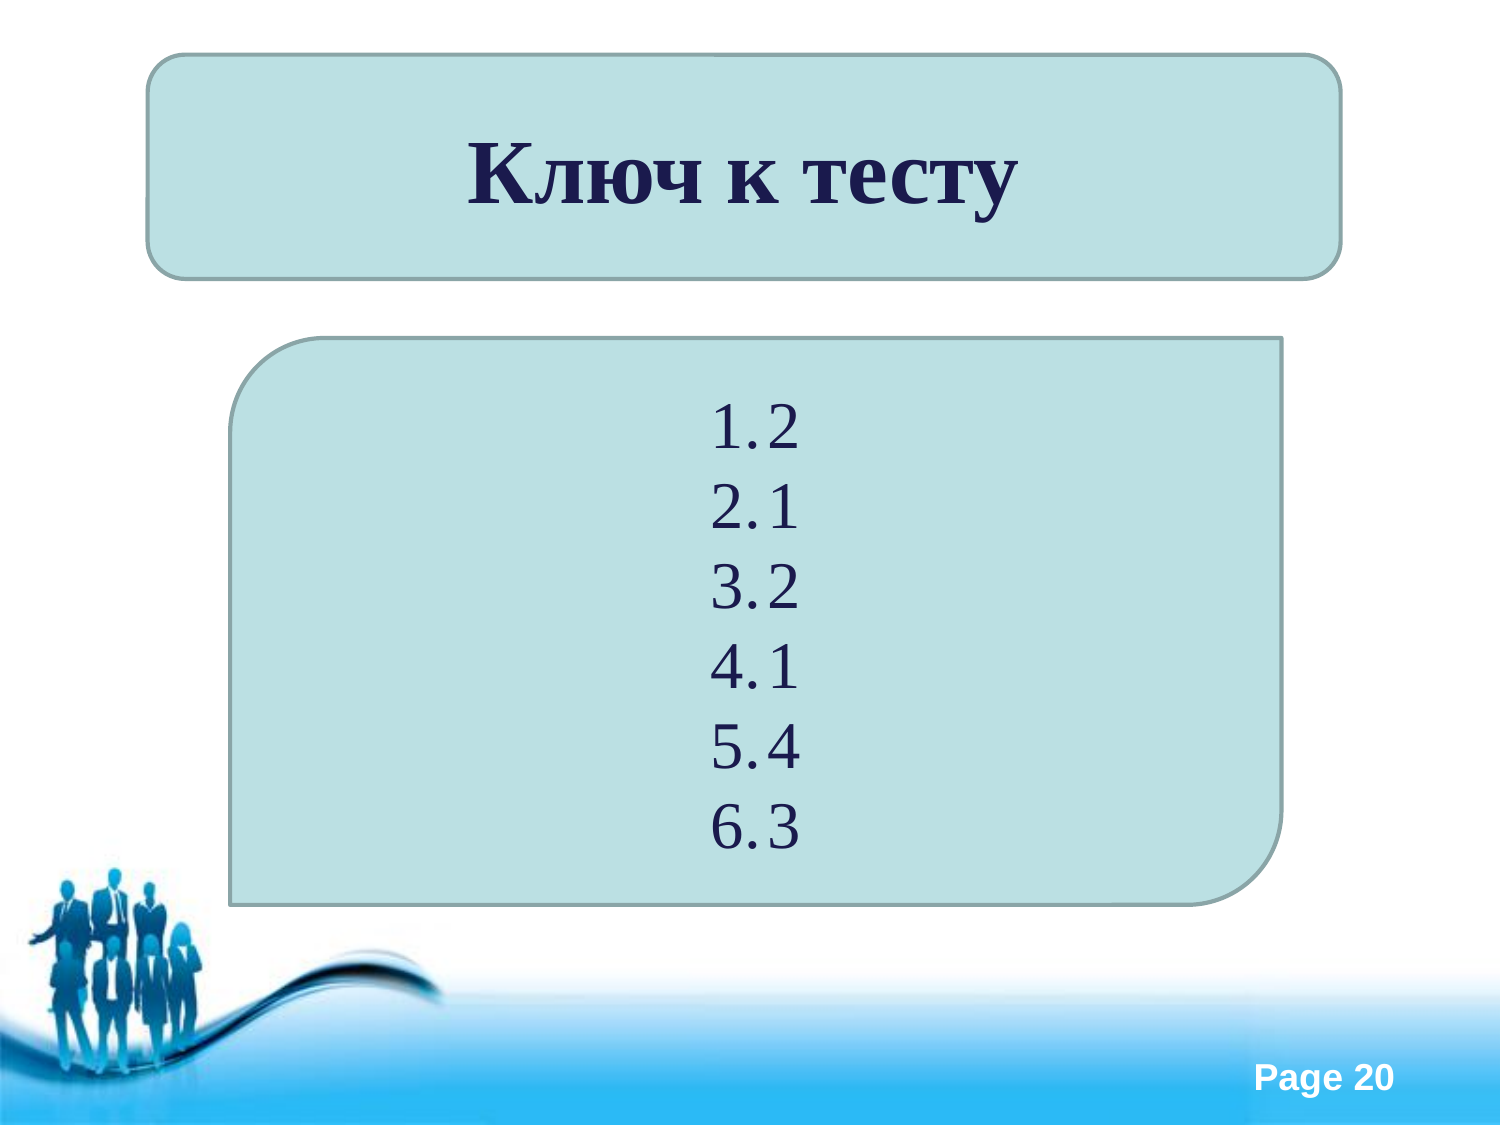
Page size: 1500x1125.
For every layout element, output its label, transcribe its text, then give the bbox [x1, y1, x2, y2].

text_box Ключ к тесту [145, 52, 1343, 282]
text_box 2 1 2 1 4 3 [228, 335, 1284, 907]
picture [0, 0, 1500, 1125]
picture [58, 1002, 63, 1011]
